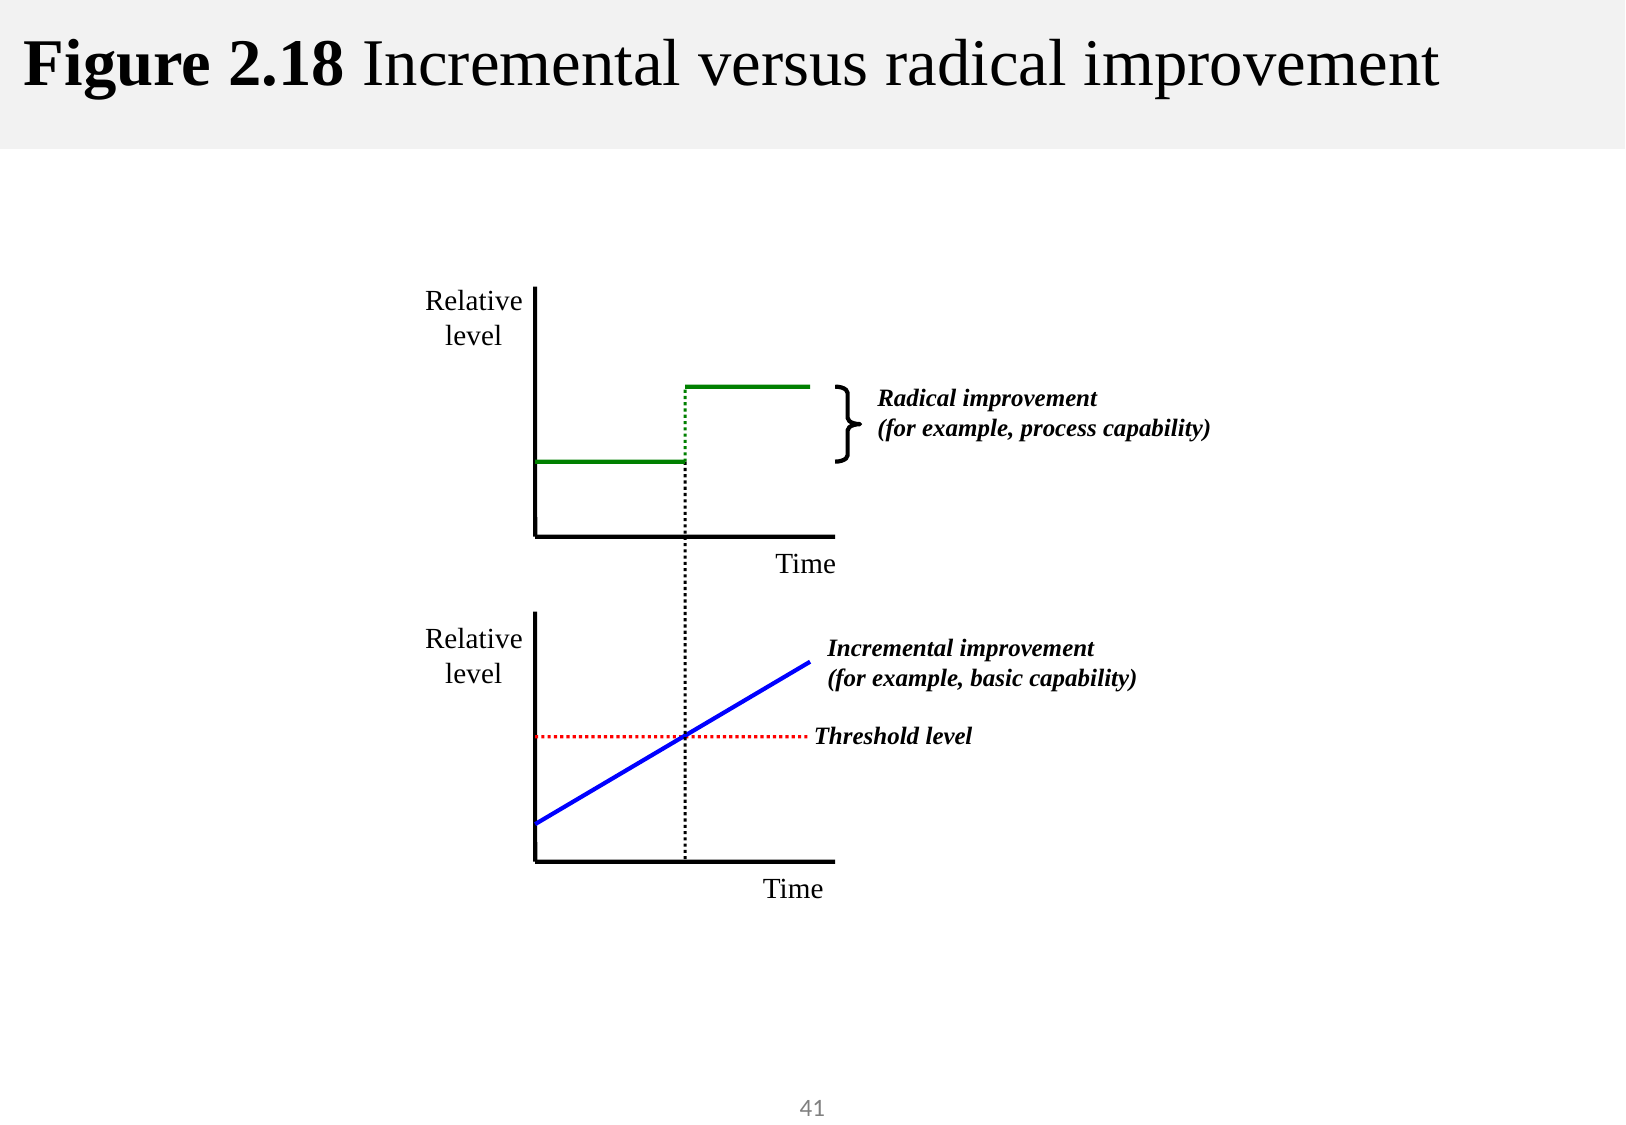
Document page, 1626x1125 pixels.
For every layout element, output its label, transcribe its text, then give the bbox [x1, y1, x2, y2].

text_box Threshold level [798, 711, 994, 757]
title Figure 2.18 Incremental versus radical improvement [9, 11, 1625, 105]
text_box Relative level [410, 274, 545, 359]
text_box Incremental improvement (for example, basic capability) [812, 624, 1160, 699]
text_box Time [748, 861, 839, 912]
text_box Relative level [410, 611, 545, 697]
text_box Radical improvement (for example, process capability) [862, 374, 1233, 449]
text_box [835, 386, 861, 462]
text_box Time [760, 536, 852, 587]
